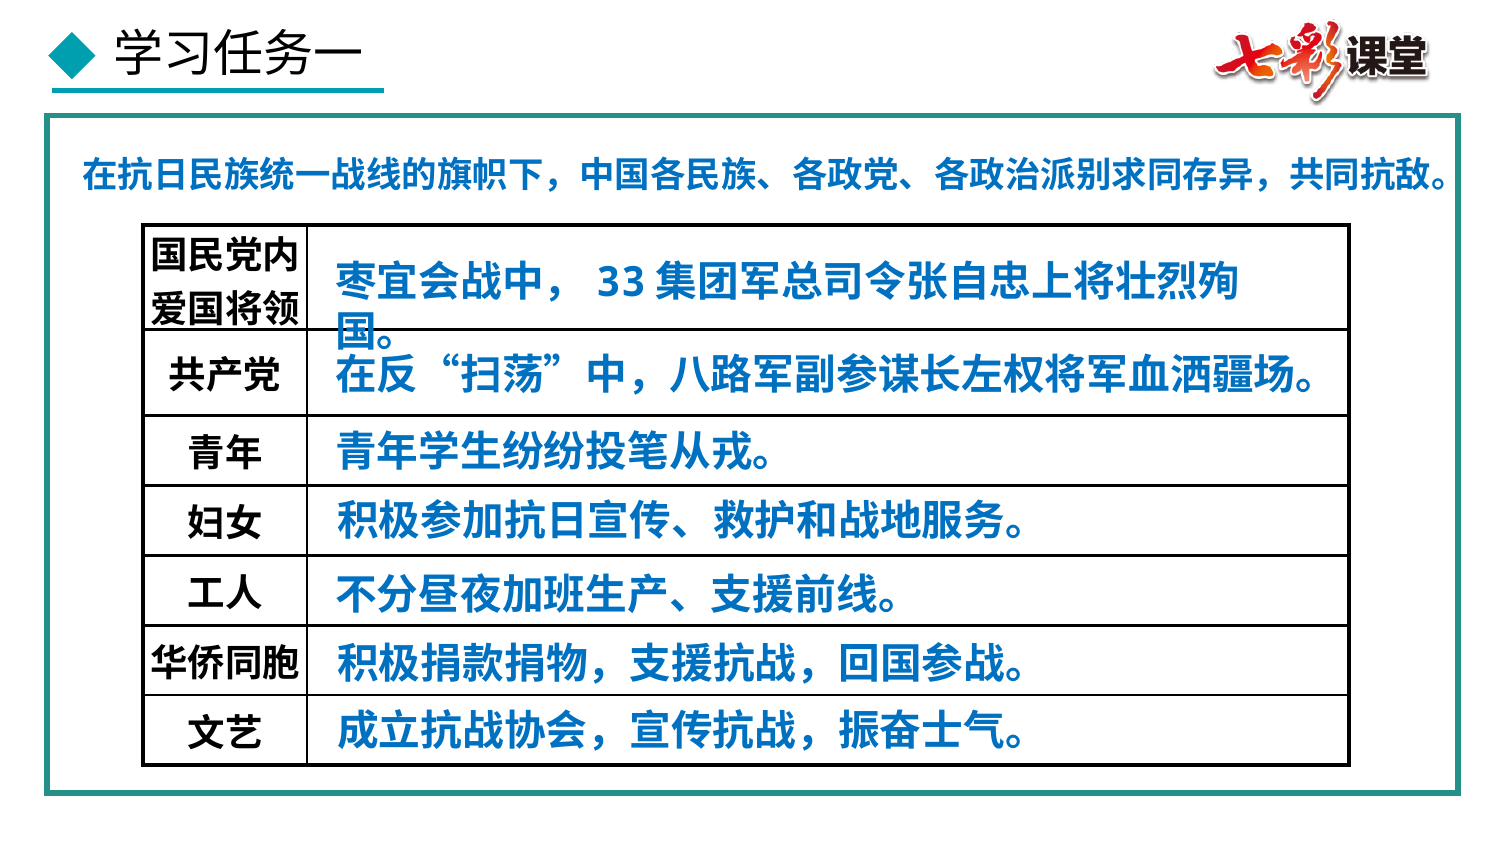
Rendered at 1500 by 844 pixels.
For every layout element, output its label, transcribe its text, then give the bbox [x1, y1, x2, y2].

table_cell 青年 [145, 417, 306, 484]
table_cell 共产党 [145, 331, 306, 414]
table_header [308, 227, 1347, 328]
table_cell 妇女 [145, 487, 306, 554]
table_cell [308, 417, 1347, 484]
text_box 积极捐款捐物，支援抗战，回国参战。 [328, 632, 1223, 692]
table_cell 工人 [145, 557, 306, 624]
table_cell [308, 487, 1347, 554]
text_box 在抗日民族统一战线的旗帜下，中国各民族、各政党、各政治派别求同存异，共同抗敌。 [31, 137, 1500, 200]
table_cell [308, 627, 1347, 694]
table_cell [308, 696, 1347, 763]
table_cell 华侨同胞 [145, 627, 306, 694]
table_cell 文艺 [145, 696, 306, 763]
text_box 积极参加抗日宣传、救护和战地服务。 [328, 490, 1208, 549]
text_box 青年学生纷纷投笔从戎。 [326, 420, 1228, 479]
table_cell [308, 557, 1347, 624]
text_box 枣宜会战中，33集团军总司令张自忠上将壮烈殉国。 [326, 250, 1275, 343]
text_box 在反“扫荡”中，八路军副参谋长左权将军血洒疆场。 [326, 343, 1330, 402]
text_box 不分昼夜加班生产、支援前线。 [326, 564, 1179, 623]
table_header 国民党内 爱国将领 [145, 227, 306, 328]
table_cell [308, 331, 1347, 414]
text_box 成立抗战协会，宣传抗战，振奋士气。 [328, 699, 1233, 758]
picture [1210, 15, 1434, 106]
